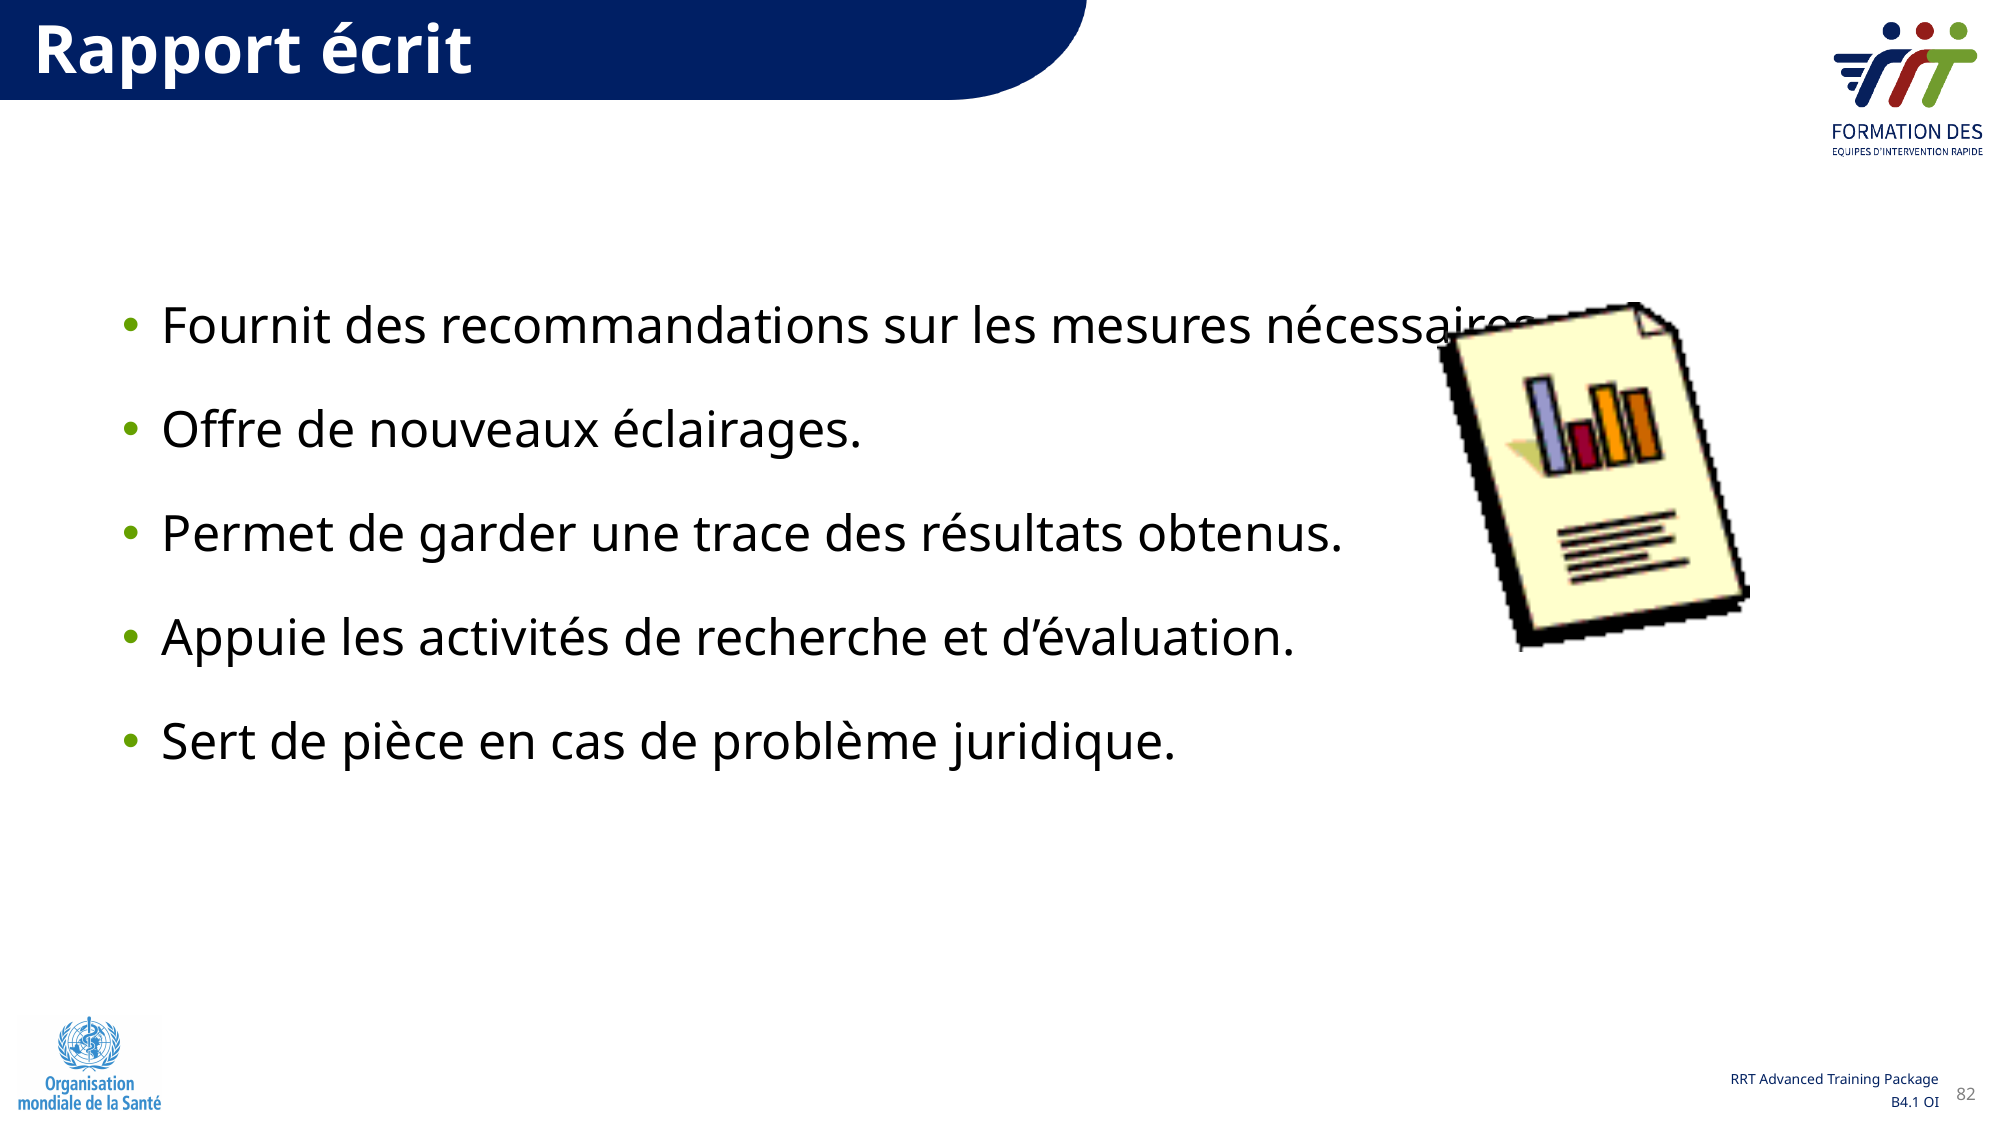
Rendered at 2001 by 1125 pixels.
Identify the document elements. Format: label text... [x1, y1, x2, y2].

text_box Rapport écrit [18, 0, 867, 91]
picture [0, 0, 1087, 100]
picture [1832, 21, 1983, 157]
picture [17, 1015, 162, 1111]
text_box Fournit des recommandations sur les mesures nécessaires. Offre de nouveaux éclairages. Permet de garder une trace des résultats obtenus. Appuie les activités de recherche et d’évaluation. Sert de pièce en cas de problème juridique. [107, 213, 1569, 1000]
picture [1437, 301, 1751, 653]
